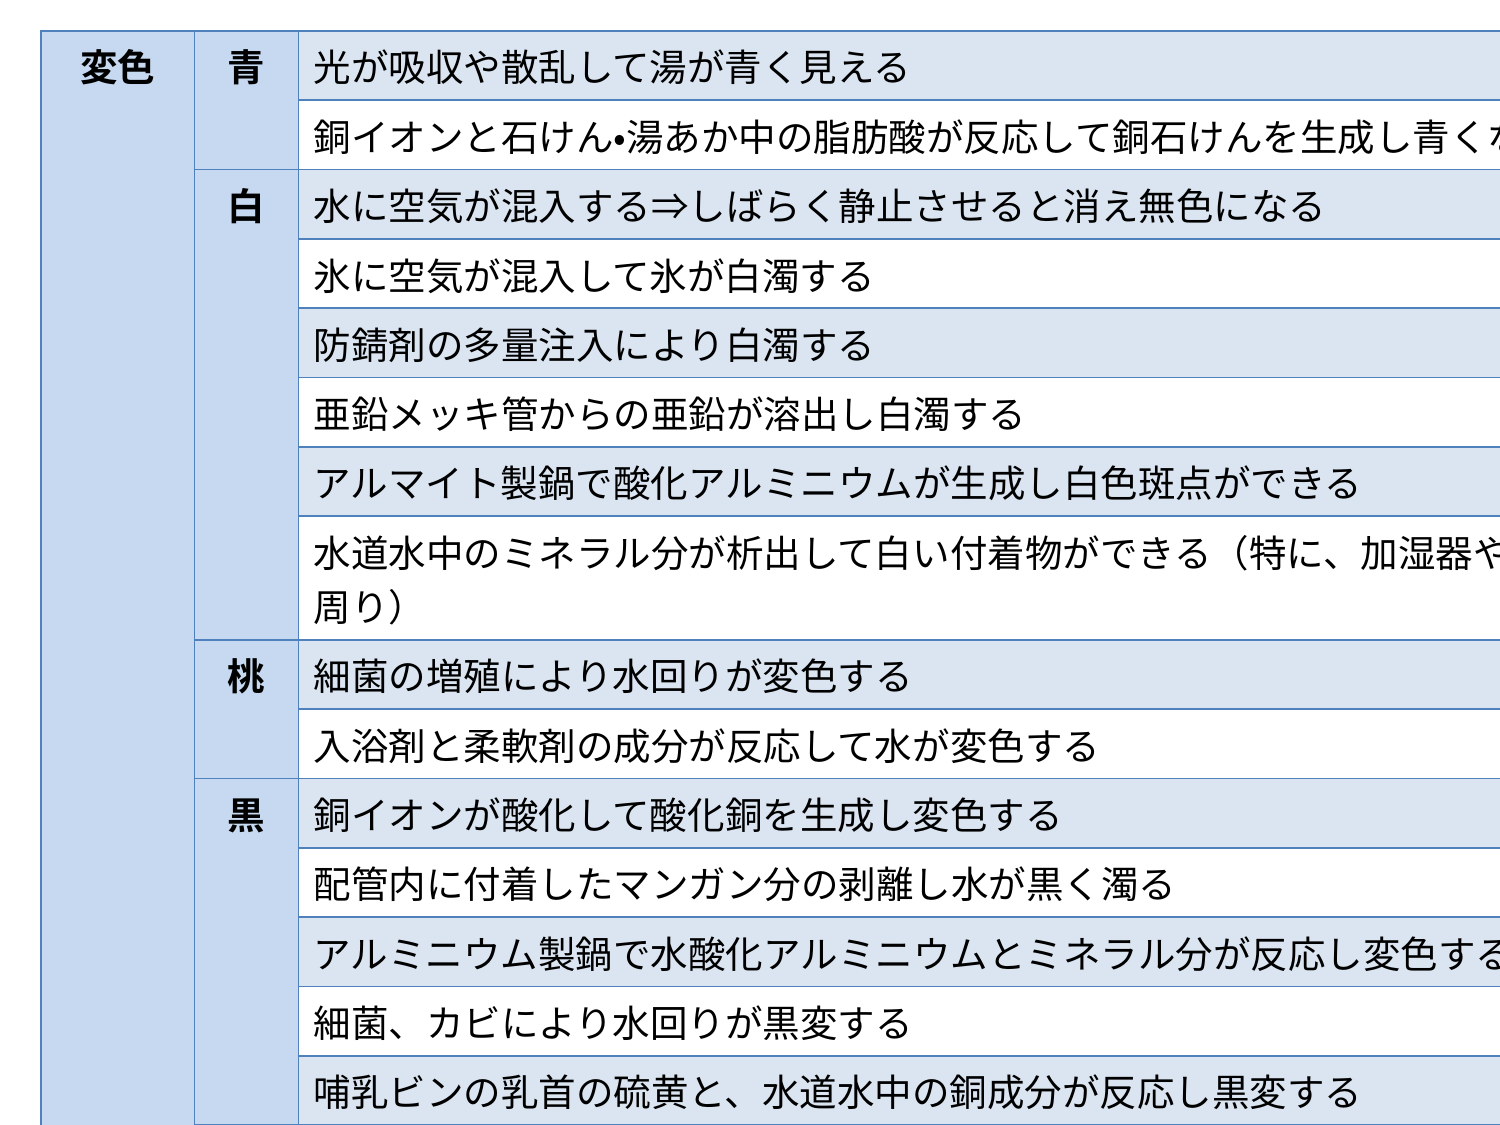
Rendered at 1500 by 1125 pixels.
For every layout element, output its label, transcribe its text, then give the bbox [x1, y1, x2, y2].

table_cell 銅イオンと石けん・湯あか中の脂肪酸が反応して銅石けんを生成し青くなる [299, 101, 1500, 169]
table_cell 桃 [195, 641, 298, 778]
table_cell 白 [195, 170, 298, 639]
table_cell 入浴剤と柔軟剤の成分が反応して水が変色する [299, 710, 1500, 778]
table_header 青 [195, 32, 298, 169]
table_cell 水道水中のミネラル分が析出して白い付着物ができる（特に、加湿器やシンク周り） [299, 517, 1500, 639]
table_cell 哺乳ビンの乳首の硫黄と、水道水中の銅成分が反応し黒変する [299, 1057, 1500, 1124]
table_cell 氷に空気が混入して氷が白濁する [299, 240, 1500, 307]
table_header 光が吸収や散乱して湯が青く見える [299, 32, 1500, 99]
table_cell 細菌、カビにより水回りが黒変する [299, 987, 1500, 1055]
table_cell 黒 [195, 779, 298, 1124]
table_cell 配管内に付着したマンガン分の剥離し水が黒く濁る [299, 849, 1500, 916]
table_cell アルミニウム製鍋で水酸化アルミニウムとミネラル分が反応し変色する [299, 918, 1500, 986]
table_cell 銅イオンが酸化して酸化銅を生成し変色する [299, 779, 1500, 847]
table_cell アルマイト製鍋で酸化アルミニウムが生成し白色斑点ができる [299, 448, 1500, 515]
table_header 変色 [42, 32, 194, 1125]
table_cell 亜鉛メッキ管からの亜鉛が溶出し白濁する [299, 378, 1500, 446]
table_cell 水に空気が混入する⇒しばらく静止させると消え無色になる [299, 170, 1500, 238]
table_cell 細菌の増殖により水回りが変色する [299, 641, 1500, 708]
table_cell 防錆剤の多量注入により白濁する [299, 309, 1500, 377]
